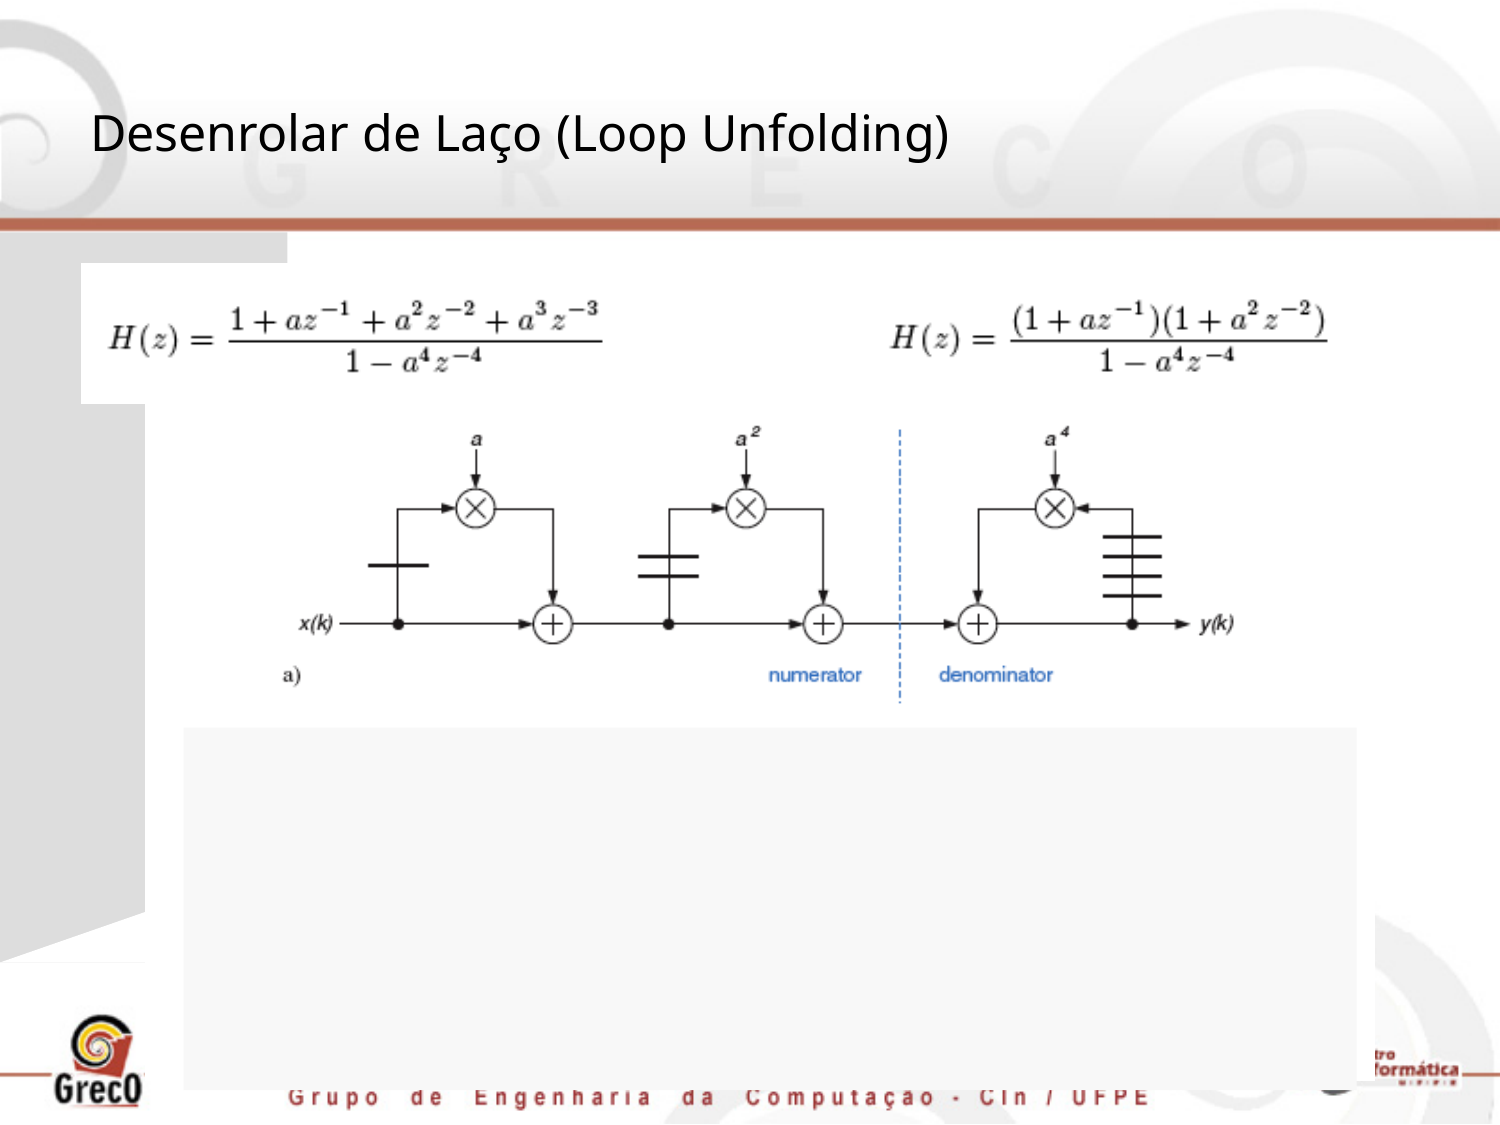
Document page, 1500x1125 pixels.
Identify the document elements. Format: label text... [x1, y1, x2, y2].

slide_number 2011.1 [174, 1089, 488, 1113]
picture [0, 1, 1500, 1124]
slide_number 26 [1037, 1091, 1276, 1113]
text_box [80, 263, 1353, 404]
footer Prototipação de Circuitos Digitais [512, 1091, 988, 1113]
title Desenrolar de Laço (Loop Unfolding) [74, 37, 1463, 226]
